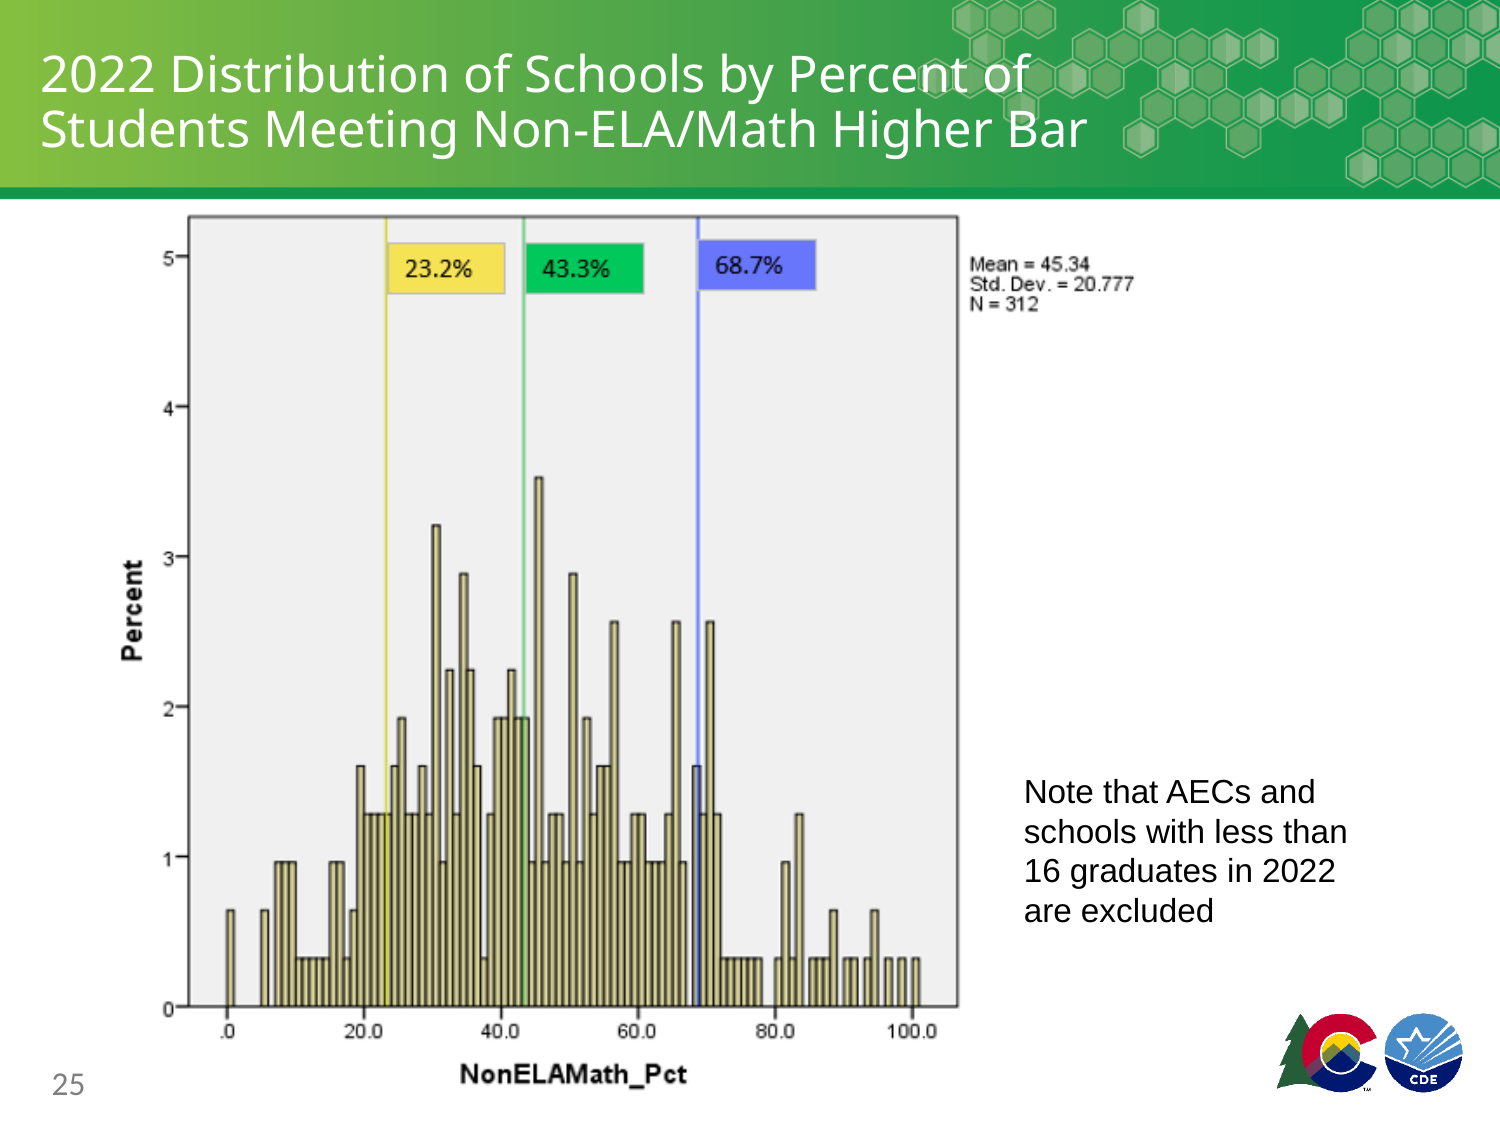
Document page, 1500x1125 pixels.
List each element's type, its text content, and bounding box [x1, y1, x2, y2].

title 2022 Distribution of Schools by Percent of Students Meeting Non-ELA/Math Higher Bar [40, 41, 1115, 166]
text_box Note that AECs and schools with less than 16 graduates in 2022 are excluded [1149, 762, 1380, 937]
picture [1275, 1012, 1463, 1093]
picture [0, 0, 1500, 200]
picture [92, 208, 1146, 1113]
slide_number 25 [36, 1054, 88, 1115]
